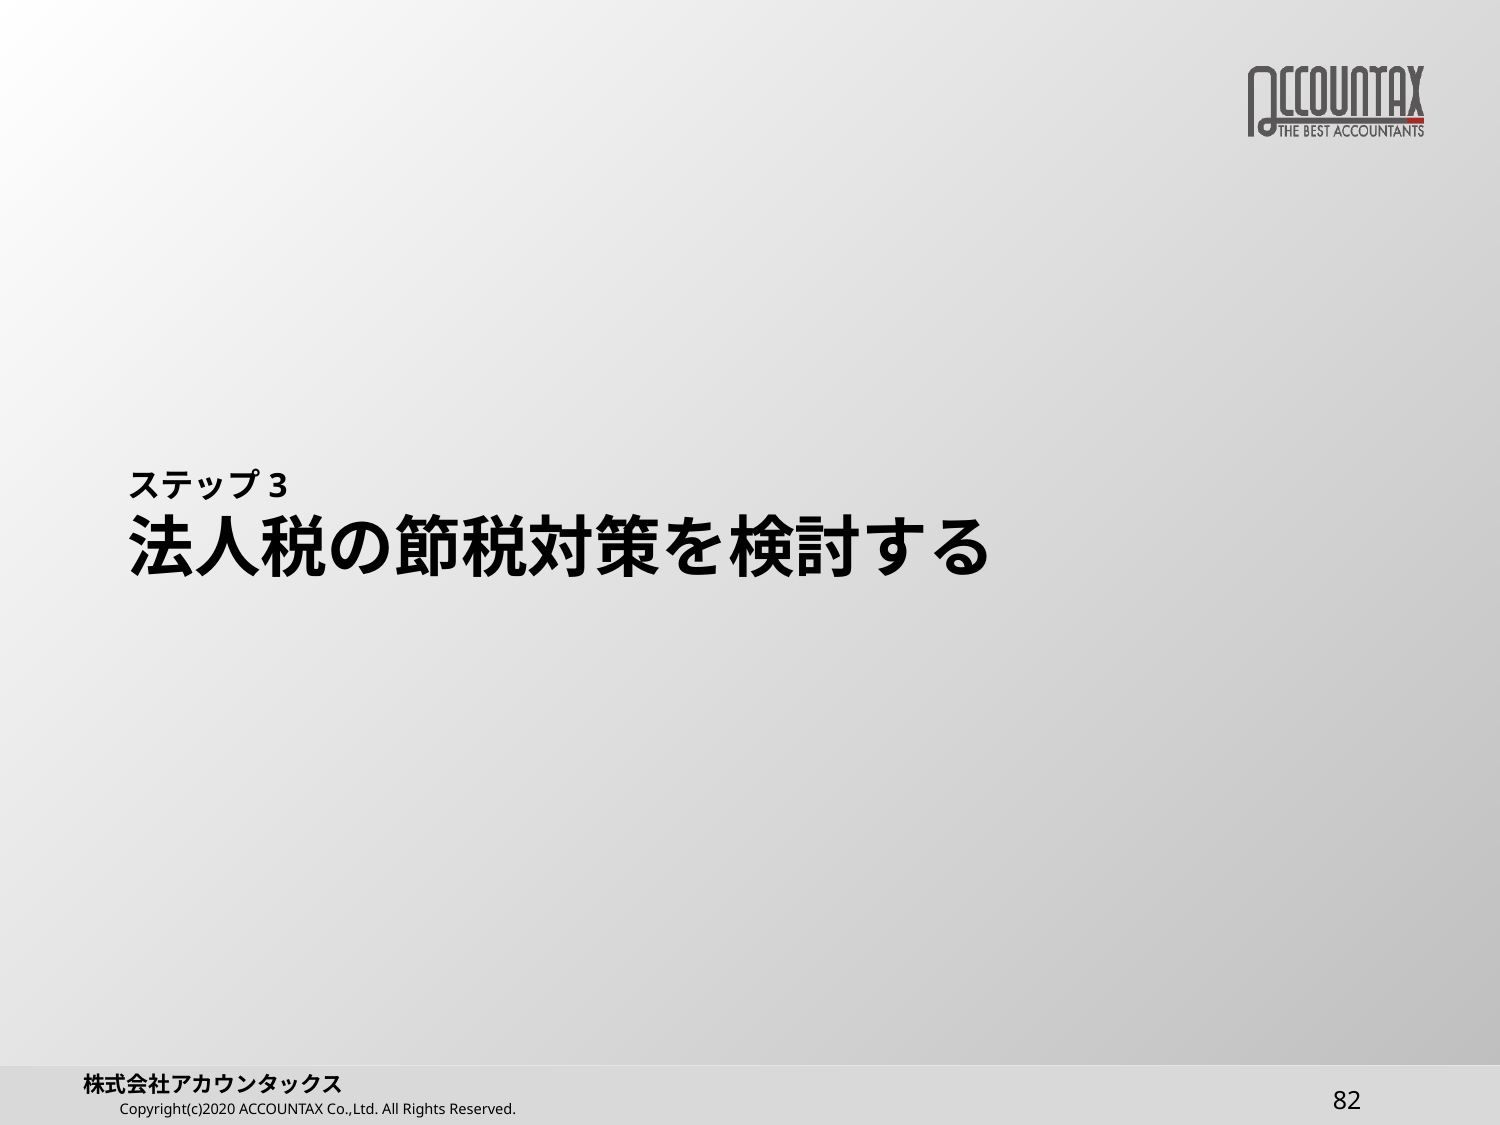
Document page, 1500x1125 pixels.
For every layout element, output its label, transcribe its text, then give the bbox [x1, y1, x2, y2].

picture [1247, 66, 1424, 137]
title ステップ3 法人税の節税対策を検討する [112, 404, 1388, 646]
text_box [0, 0, 1500, 1065]
slide_number 82 [1269, 1077, 1425, 1125]
